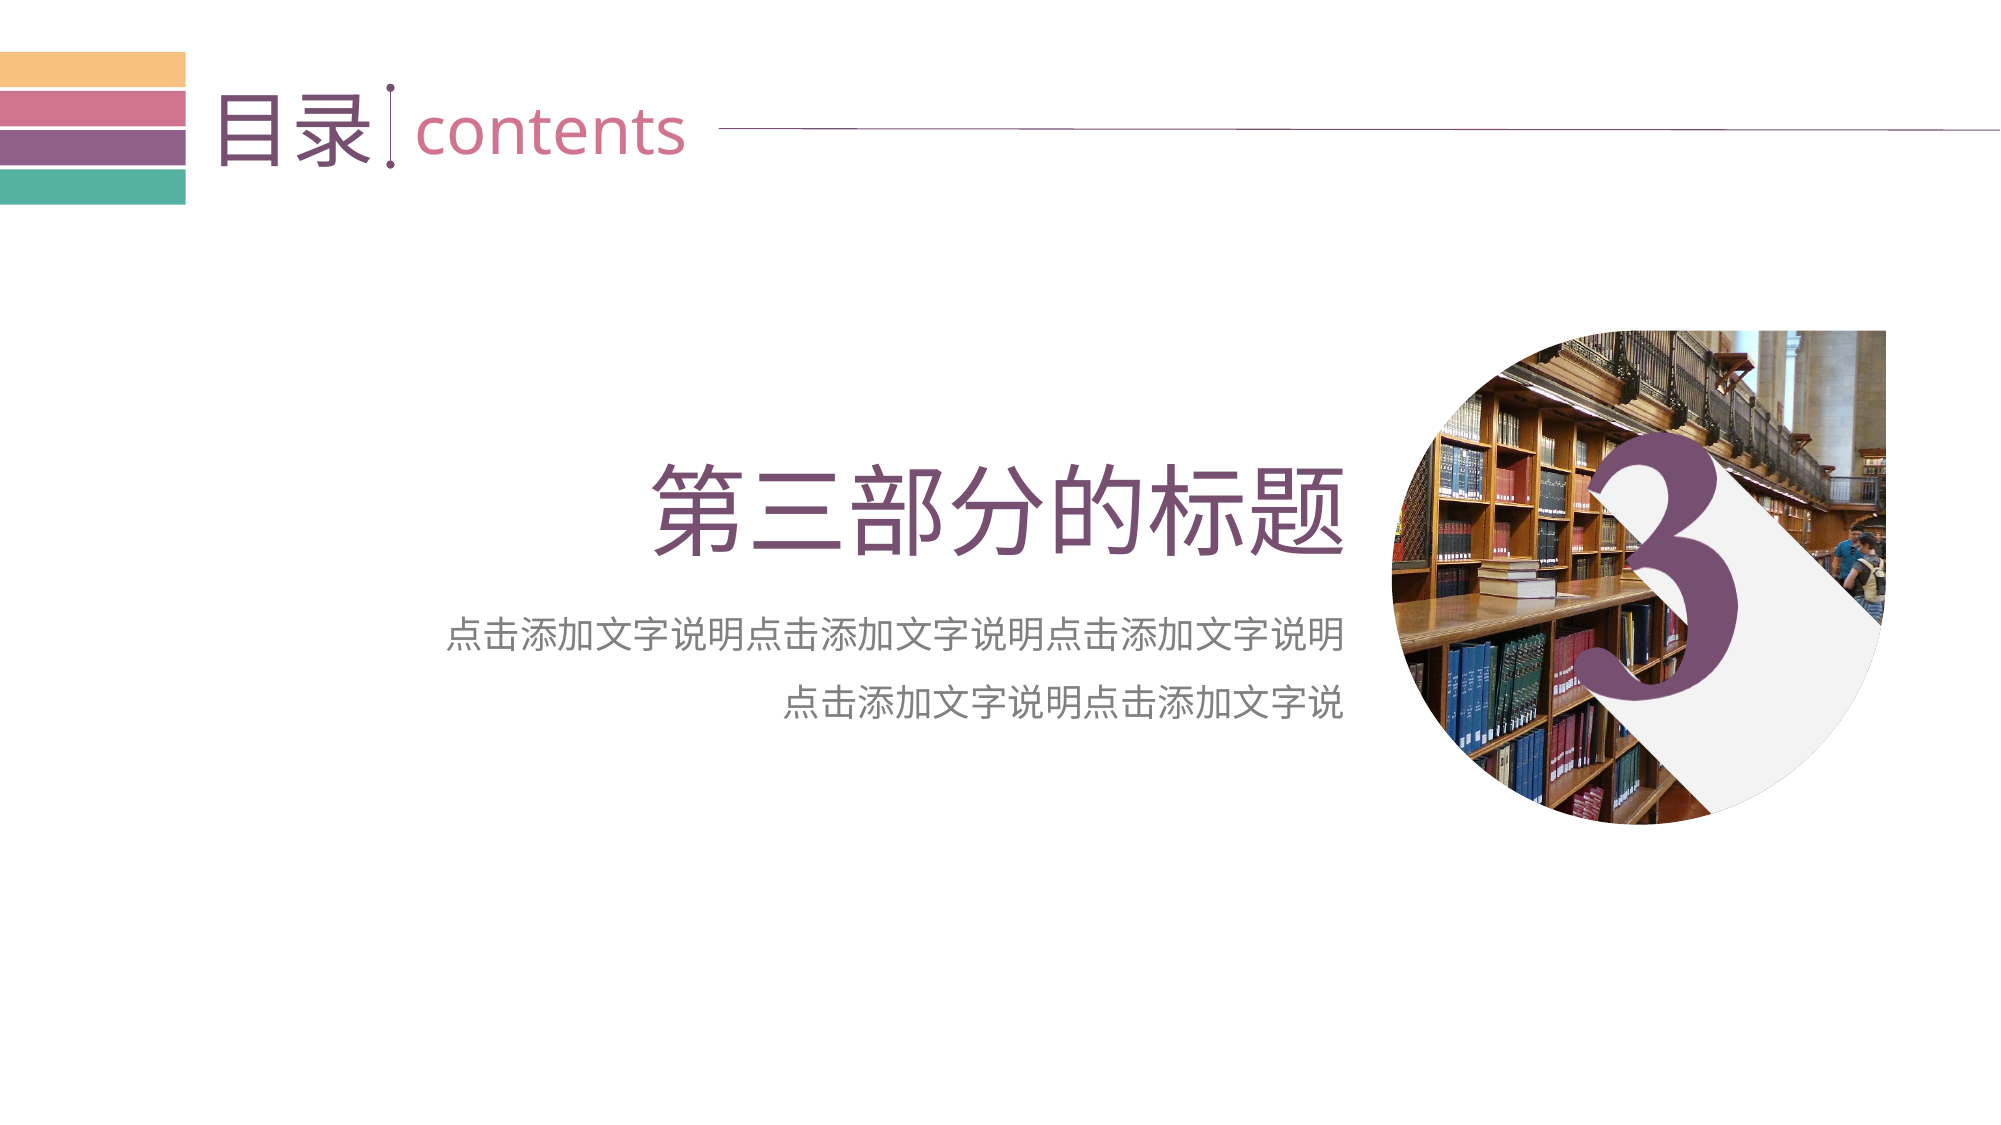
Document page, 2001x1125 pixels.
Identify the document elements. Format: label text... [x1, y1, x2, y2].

text_box contents [399, 80, 741, 176]
text_box 第三部分的标题 [625, 441, 1363, 576]
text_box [1391, 330, 1886, 825]
text_box 点击添加文字说明点击添加文字说明点击添加文字说明点击添加文字说明点击添加文字说 [419, 581, 1360, 731]
text_box 目录 [186, 70, 398, 185]
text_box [0, 51, 186, 205]
